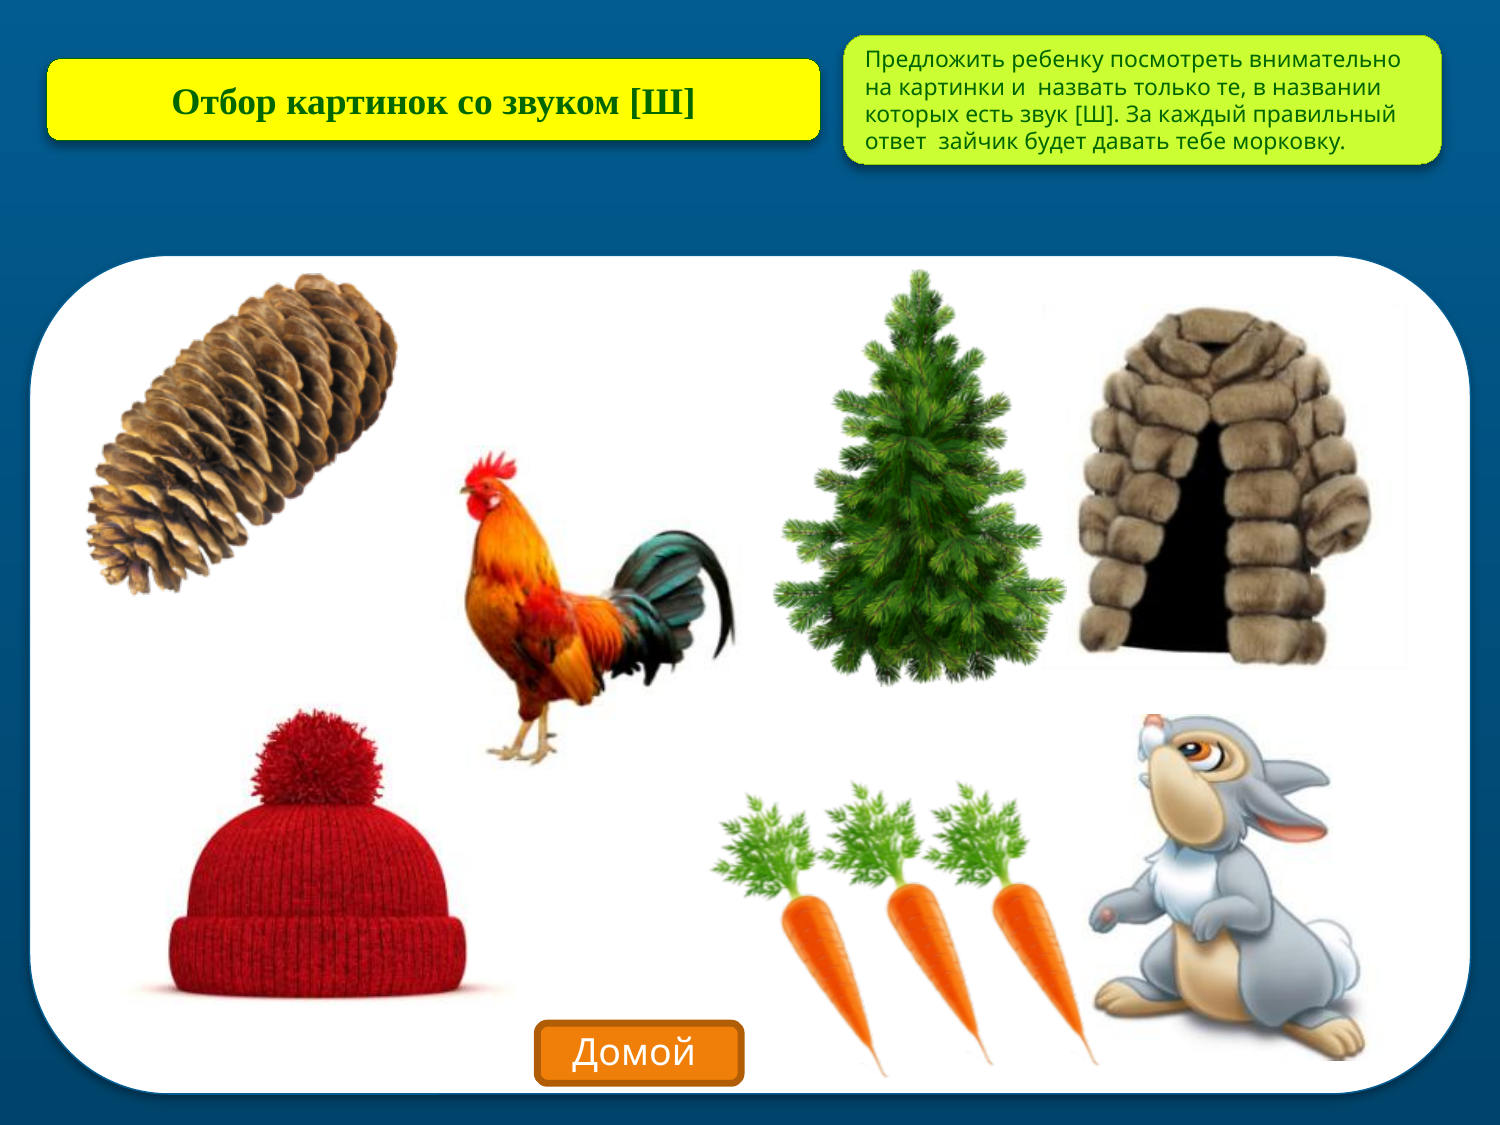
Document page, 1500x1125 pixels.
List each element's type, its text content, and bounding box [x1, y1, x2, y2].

text_box Предложить ребенку посмотреть внимательно на картинки и назвать только те, в названии которых есть звук [Ш]. За каждый правильный ответ зайчик будет давать тебе морковку. [843, 35, 1442, 165]
picture [695, 714, 1408, 1083]
text_box Отбор картинок со звуком [Ш] [46, 58, 821, 141]
picture [773, 269, 1409, 687]
text_box Домой [533, 1019, 694, 1087]
picture [81, 269, 401, 598]
text_box [0, 0, 1500, 1125]
text_box [28, 254, 1472, 1095]
picture [116, 445, 742, 1079]
